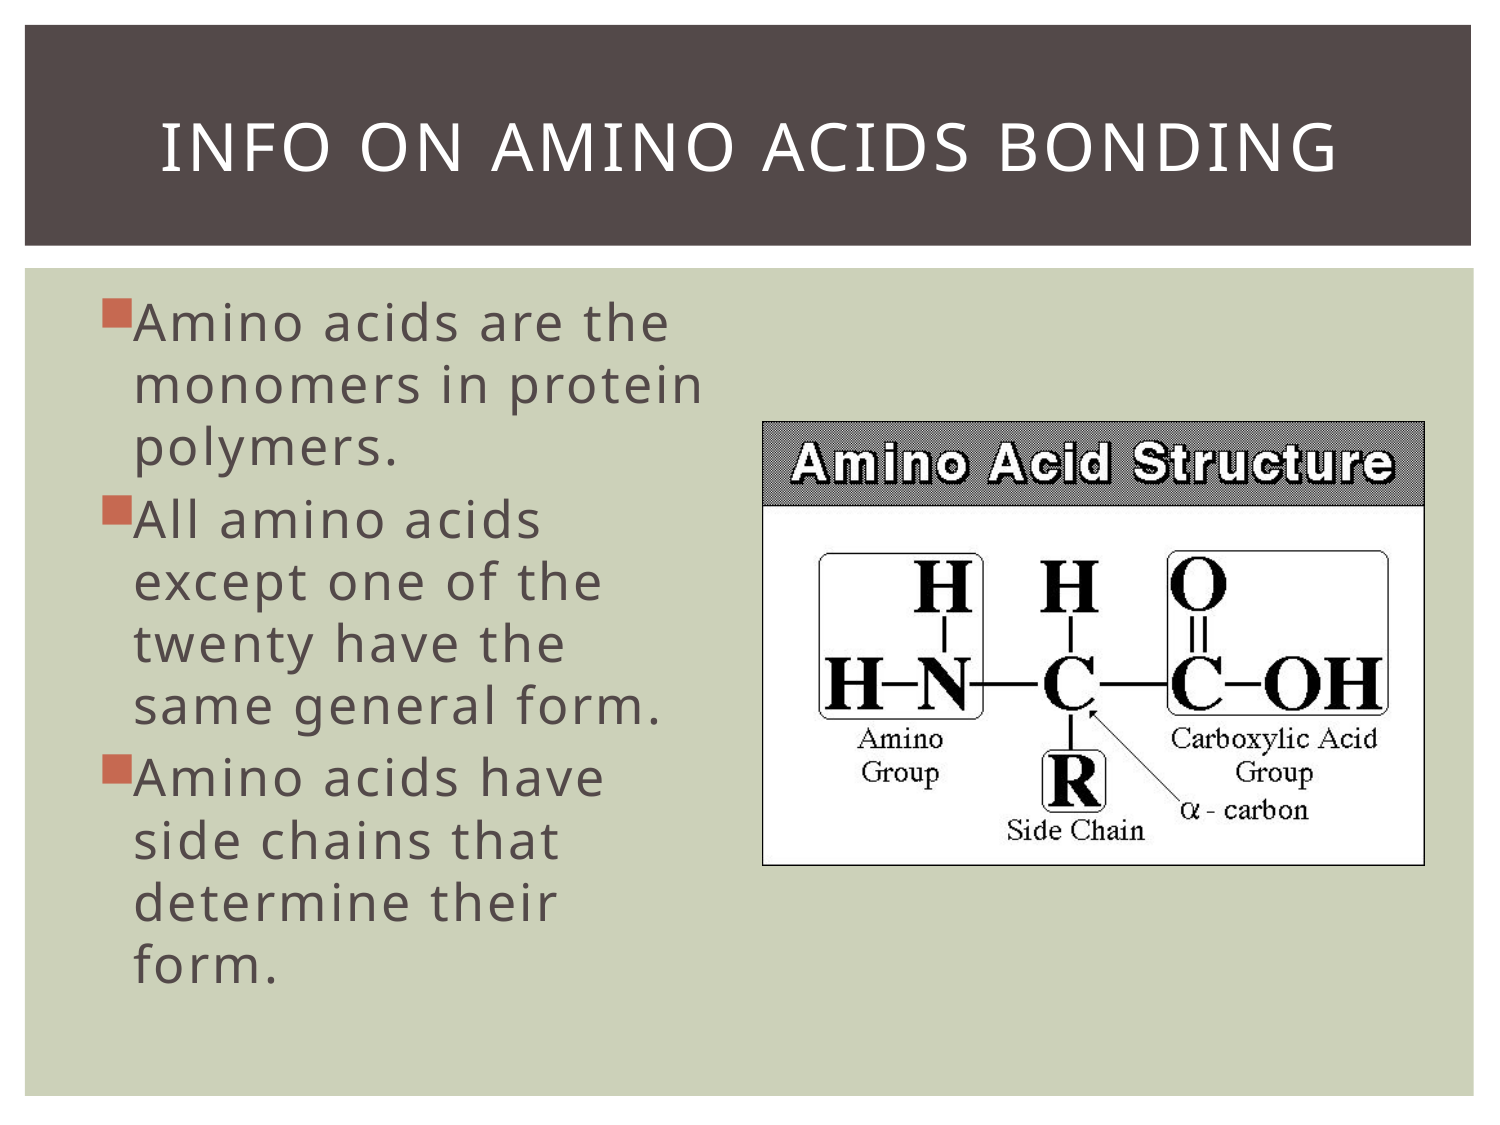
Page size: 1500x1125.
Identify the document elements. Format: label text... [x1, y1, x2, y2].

list Amino acids are the monomers in protein polymers. All amino acids except one of the twenty have the same general form. Amino acids have side chains that determine their form. [75, 281, 738, 1005]
title Info on Amino Acids Bonding [62, 58, 1438, 232]
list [762, 421, 1426, 866]
